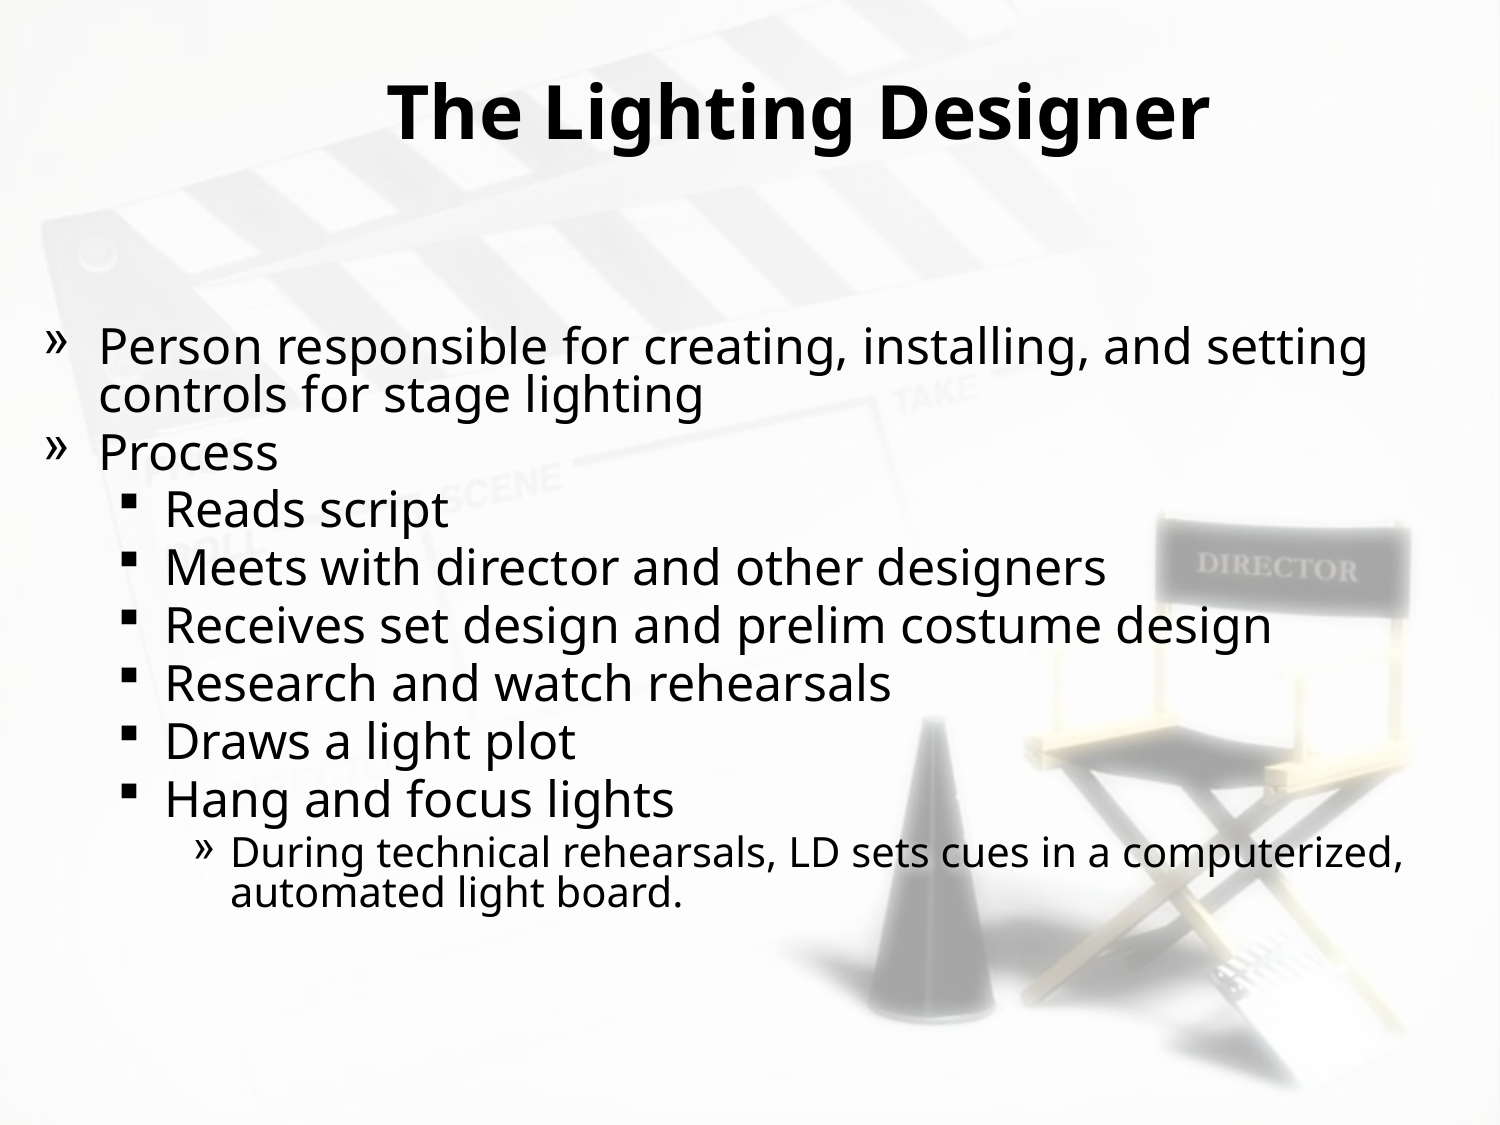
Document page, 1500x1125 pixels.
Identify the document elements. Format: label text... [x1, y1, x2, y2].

title The Lighting Designer [161, 15, 1437, 204]
list Person responsible for creating, installing, and setting controls for stage lighting Process Reads script Meets with director and other designers Receives set design and prelim costume design Research and watch rehearsals Draws a light plot Hang and focus lights During technical rehearsals, LD sets cues in a computerized, automated light board. [27, 318, 1473, 1125]
